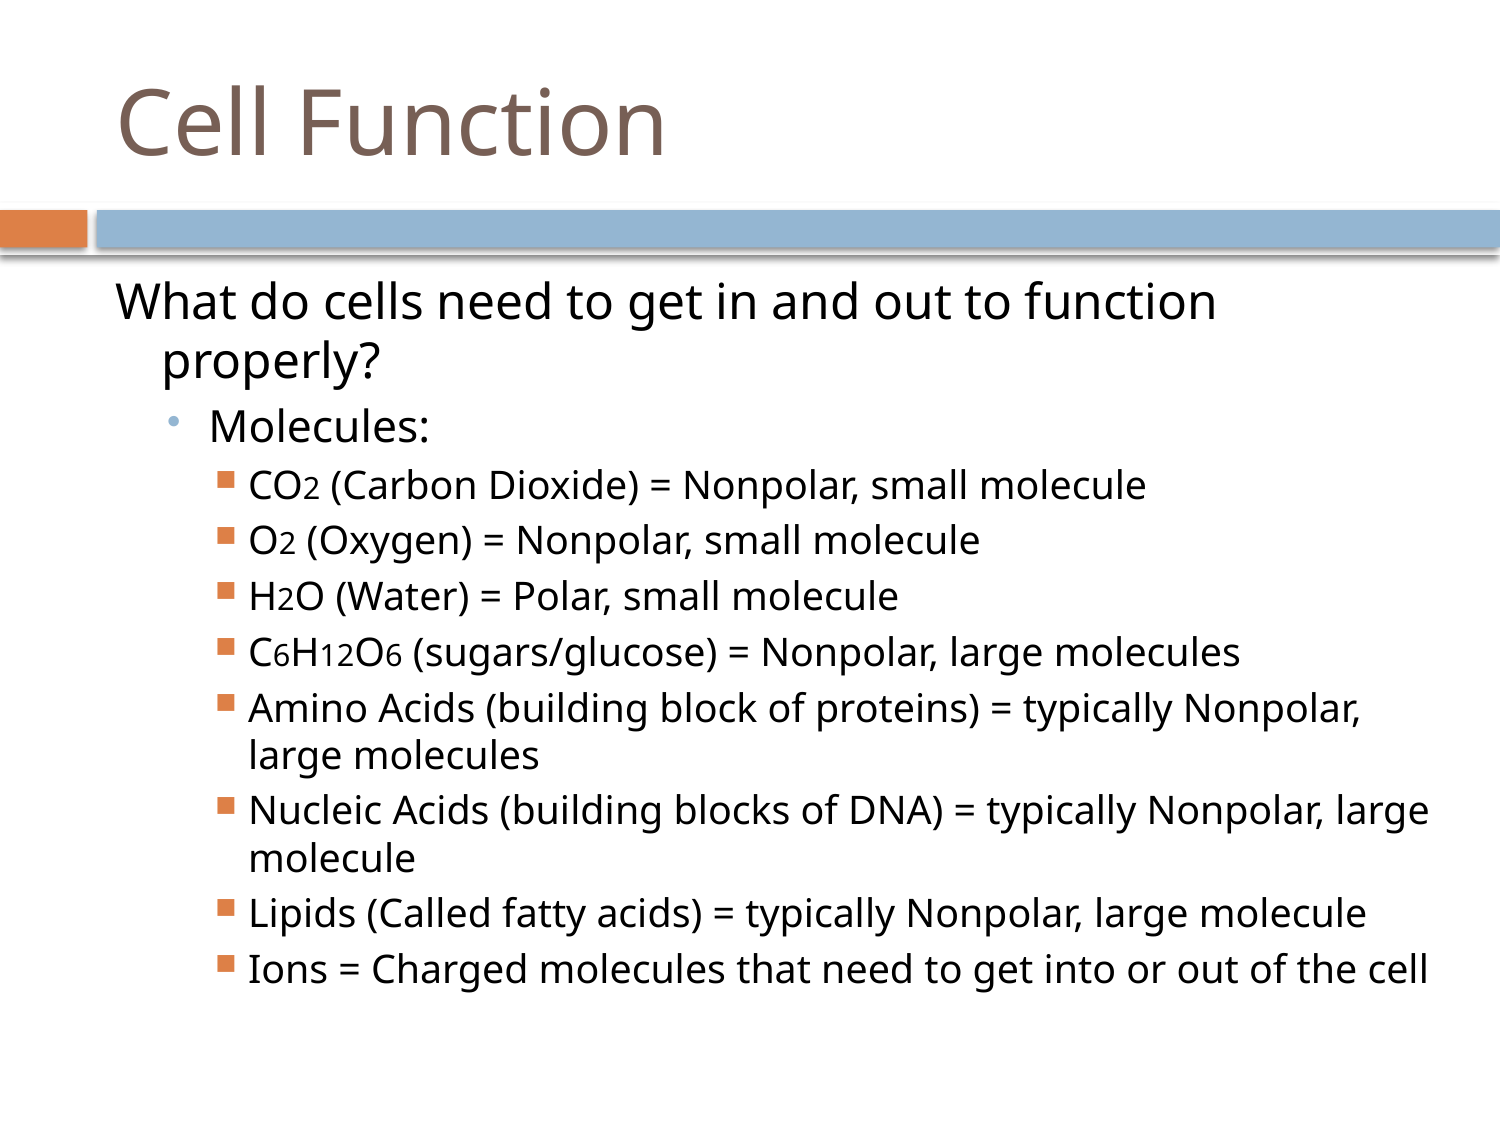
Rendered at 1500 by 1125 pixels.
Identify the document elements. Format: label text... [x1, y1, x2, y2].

title Cell Function [100, 37, 1438, 200]
list What do cells need to get in and out to function properly? Molecules: CO2 (Carbon Dioxide) = Nonpolar, small molecule O2 (Oxygen) = Nonpolar, small molecule H2O (Water) = Polar, small molecule C6H12O6 (sugars/glucose) = Nonpolar, large molecules Amino Acids (building block of proteins) = typically Nonpolar, large molecules Nucleic Acids (building blocks of DNA) = typically Nonpolar, large molecule Lipids (Called fatty acids) = typically Nonpolar, large molecule Ions = Charged molecules that need to get into or out of the cell [100, 262, 1463, 1000]
